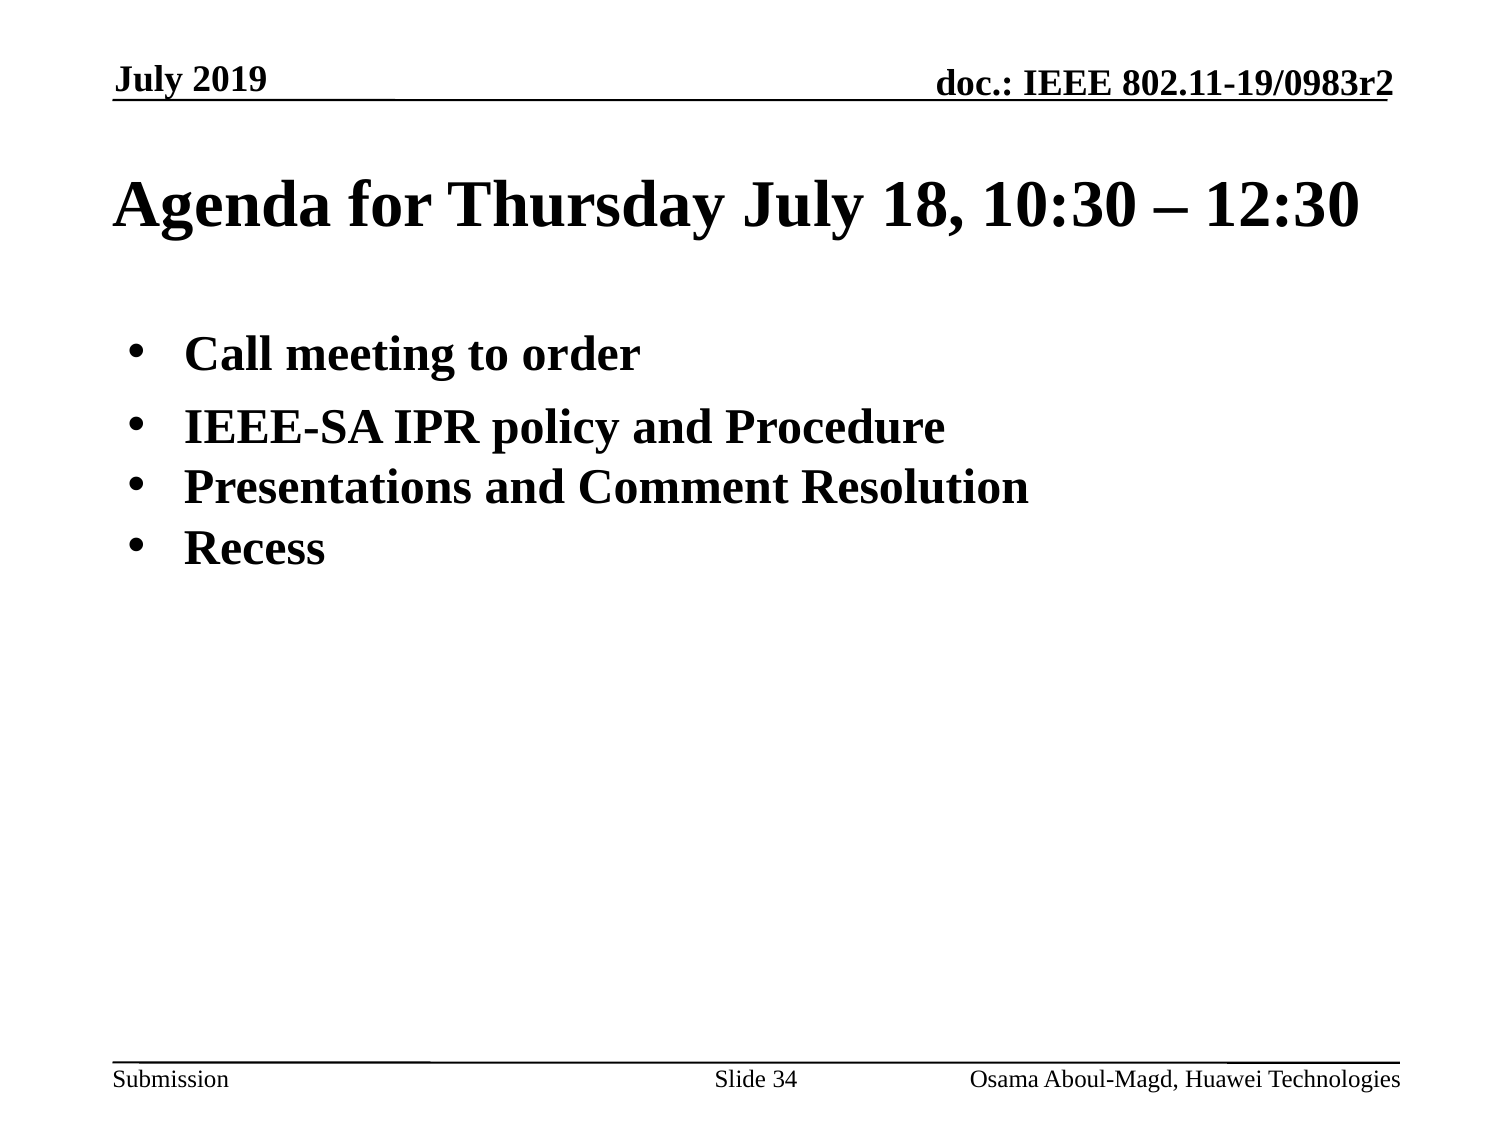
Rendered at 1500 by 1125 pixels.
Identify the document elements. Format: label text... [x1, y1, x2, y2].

slide_number Slide 34 [712, 1061, 800, 1123]
title Agenda for Thursday July 18, 10:30 – 12:30 [49, 112, 1426, 288]
list Call meeting to order IEEE-SA IPR policy and Procedure Presentations and Comment Resolution Recess [112, 324, 1388, 1000]
footer Osama Aboul-Magd, Huawei Technologies [878, 1061, 1402, 1093]
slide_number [114, 54, 423, 100]
